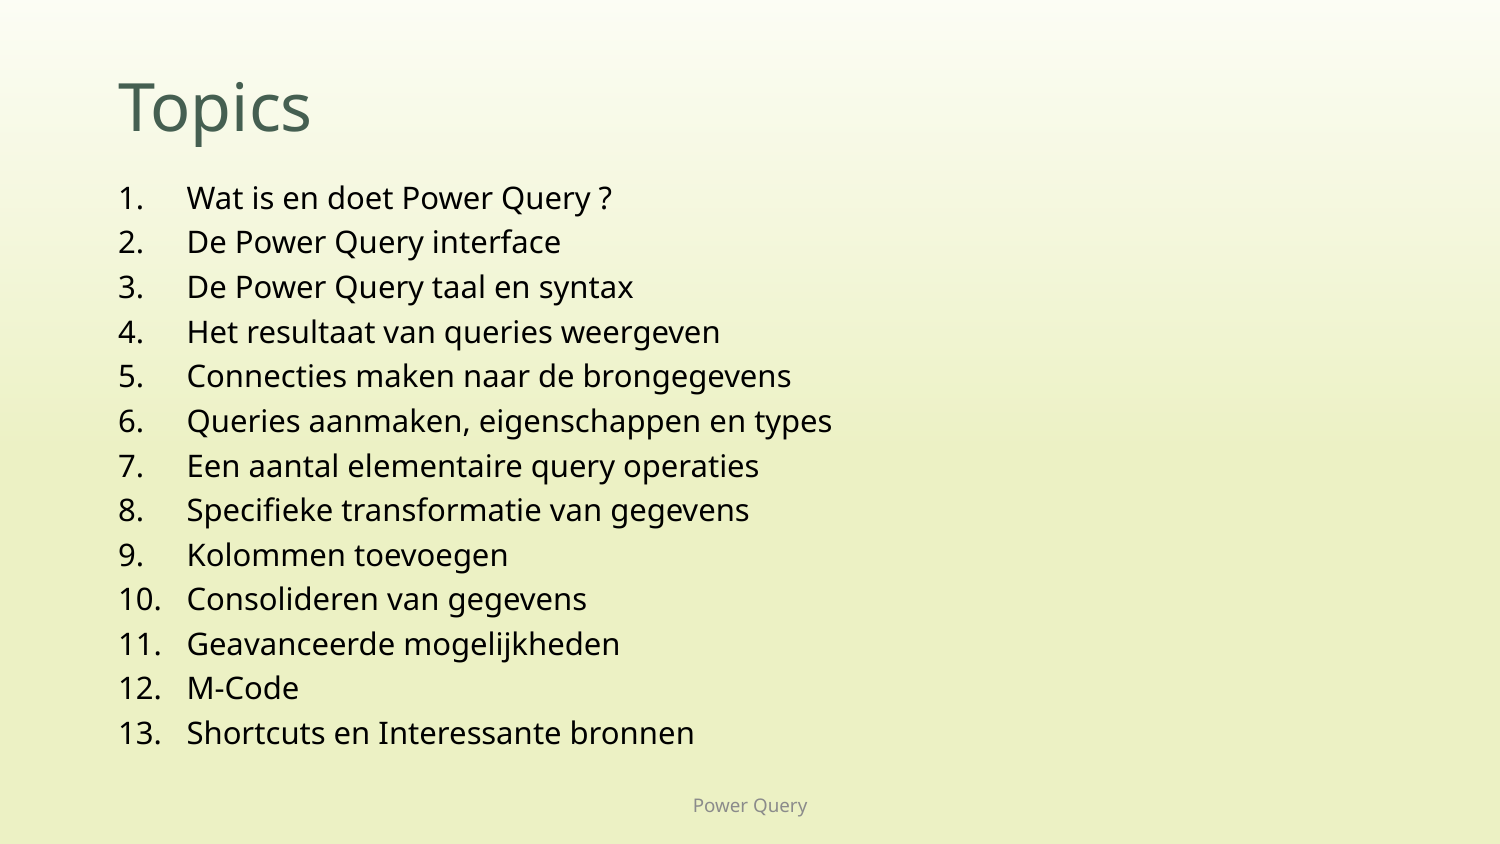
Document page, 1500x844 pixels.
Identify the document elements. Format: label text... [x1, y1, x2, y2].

list Wat is en doet Power Query ? De Power Query interface De Power Query taal en syntax Het resultaat van queries weergeven Connecties maken naar de brongegevens Queries aanmaken, eigenschappen en types Een aantal elementaire query operaties Specifieke transformatie van gegevens Kolommen toevoegen Consolideren van gegevens Geavanceerde mogelijkheden M-Code Shortcuts en Interessante bronnen [103, 175, 1397, 760]
footer Power Query [496, 782, 1004, 827]
title Topics [103, 44, 1397, 175]
